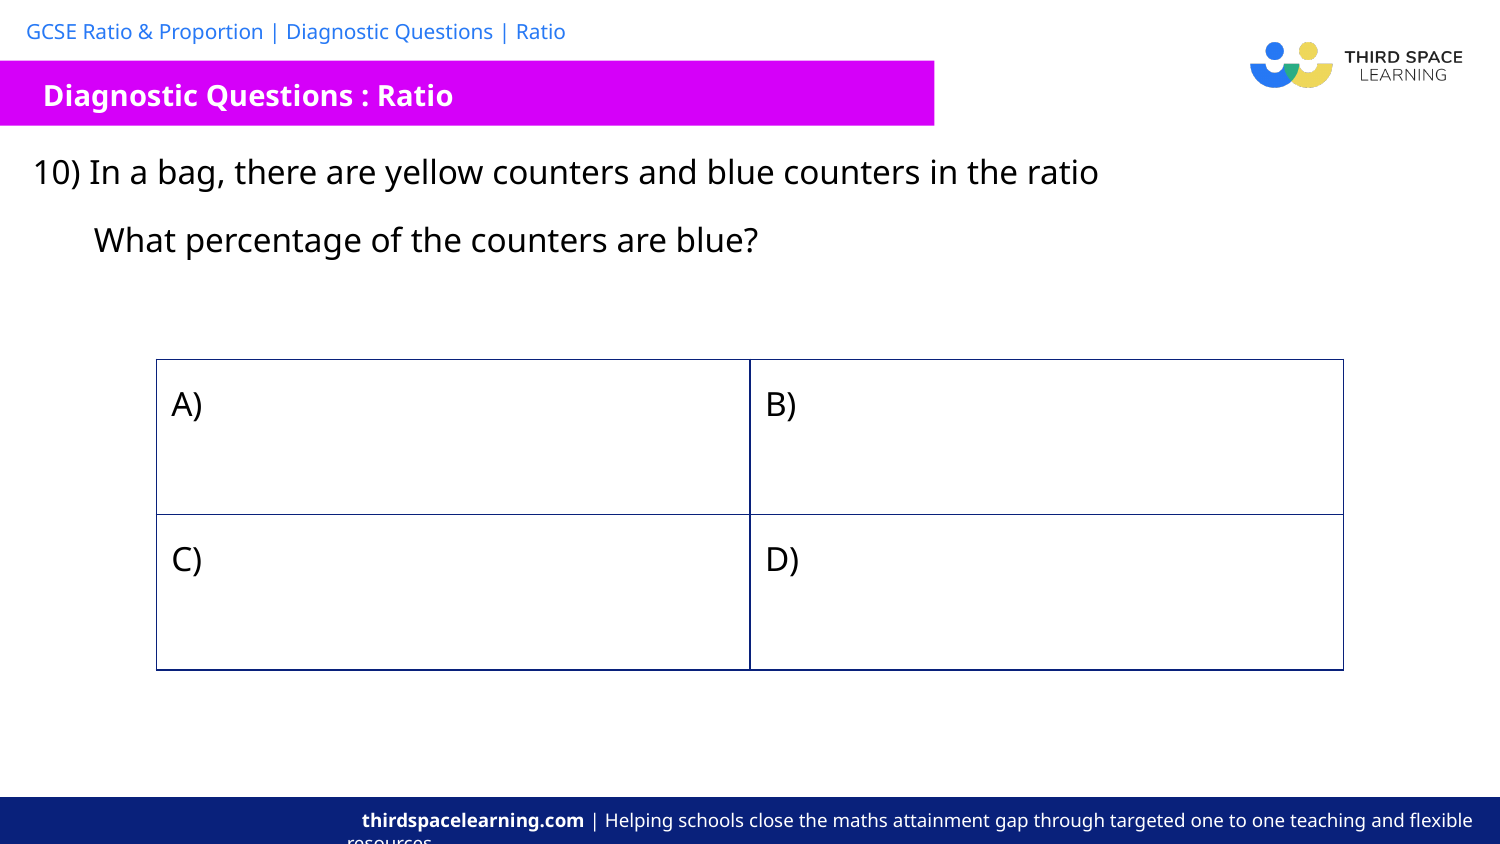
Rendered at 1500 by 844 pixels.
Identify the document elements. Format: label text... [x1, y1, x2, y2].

text_box Diagnostic Questions : Ratio [27, 61, 778, 127]
picture [1250, 33, 1465, 99]
